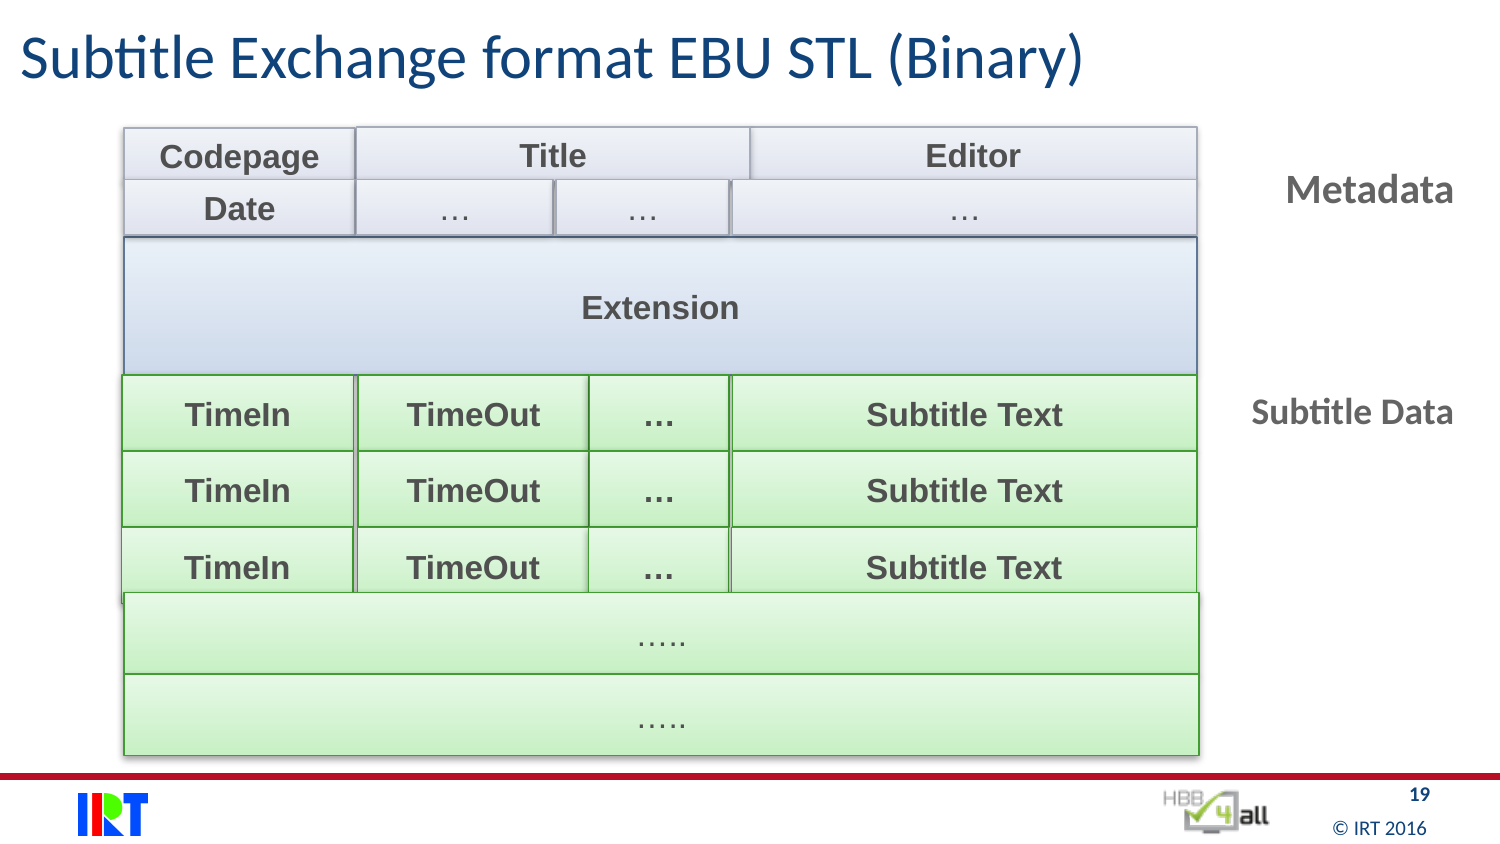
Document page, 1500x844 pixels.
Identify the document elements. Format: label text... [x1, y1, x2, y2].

text_box Date [123, 179, 354, 236]
text_box Metadata [1270, 154, 1470, 220]
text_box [121, 527, 1197, 604]
text_box … [555, 179, 730, 236]
text_box Editor [752, 126, 1198, 178]
text_box Subtitle Data [1236, 379, 1470, 440]
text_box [121, 374, 1198, 450]
text_box … [732, 179, 1198, 236]
text_box Codepage [123, 127, 353, 178]
picture [1163, 787, 1270, 844]
picture [78, 793, 148, 836]
title Subtitle Exchange format EBU STL (Binary) [5, 0, 1341, 121]
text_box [121, 450, 1198, 528]
text_box … [356, 179, 553, 236]
text_box ….. [123, 609, 1200, 673]
text_box Title [356, 126, 751, 178]
text_box Extension [123, 241, 1198, 373]
text_box ….. [123, 673, 1200, 756]
